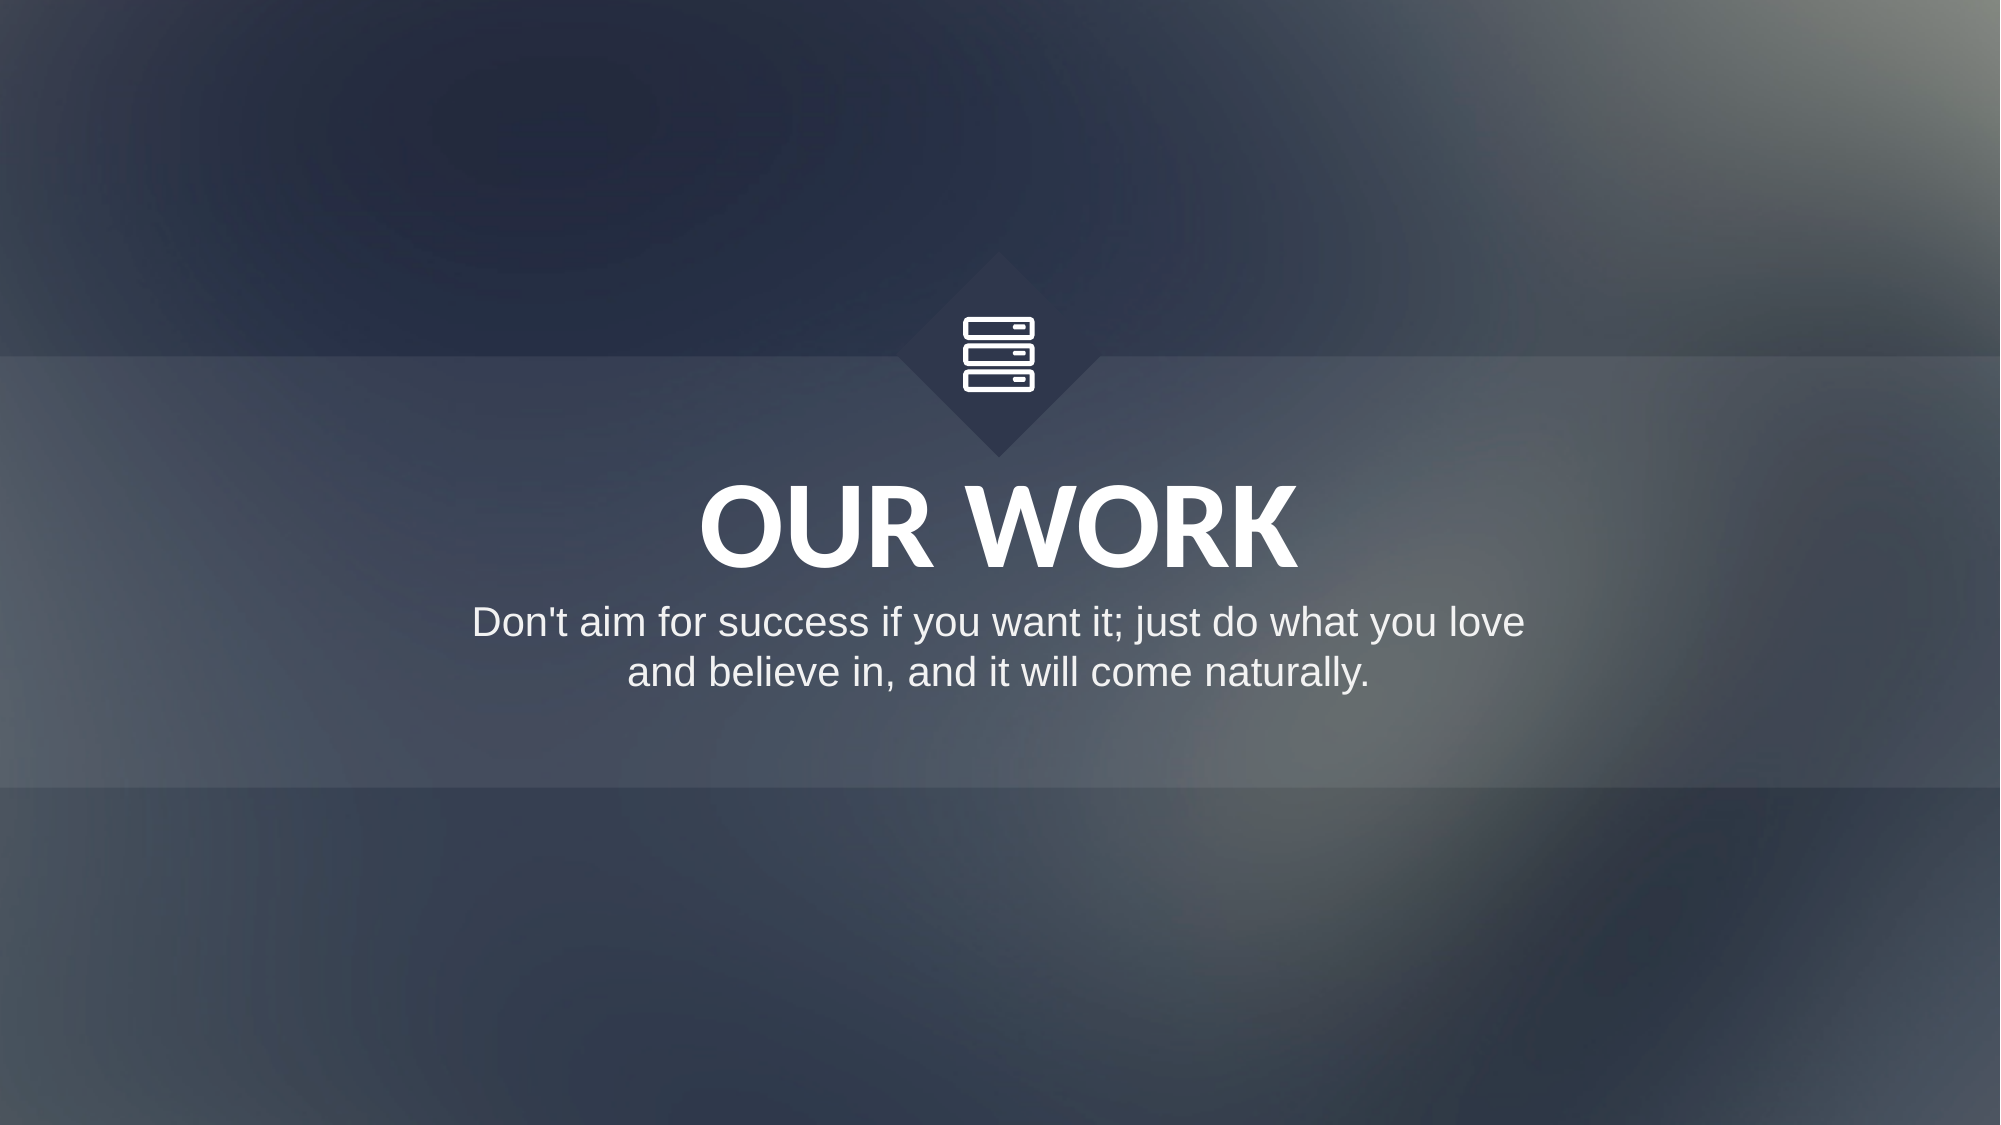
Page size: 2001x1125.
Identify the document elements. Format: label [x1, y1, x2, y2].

picture [0, 0, 2000, 1125]
text_box [925, 281, 1073, 428]
